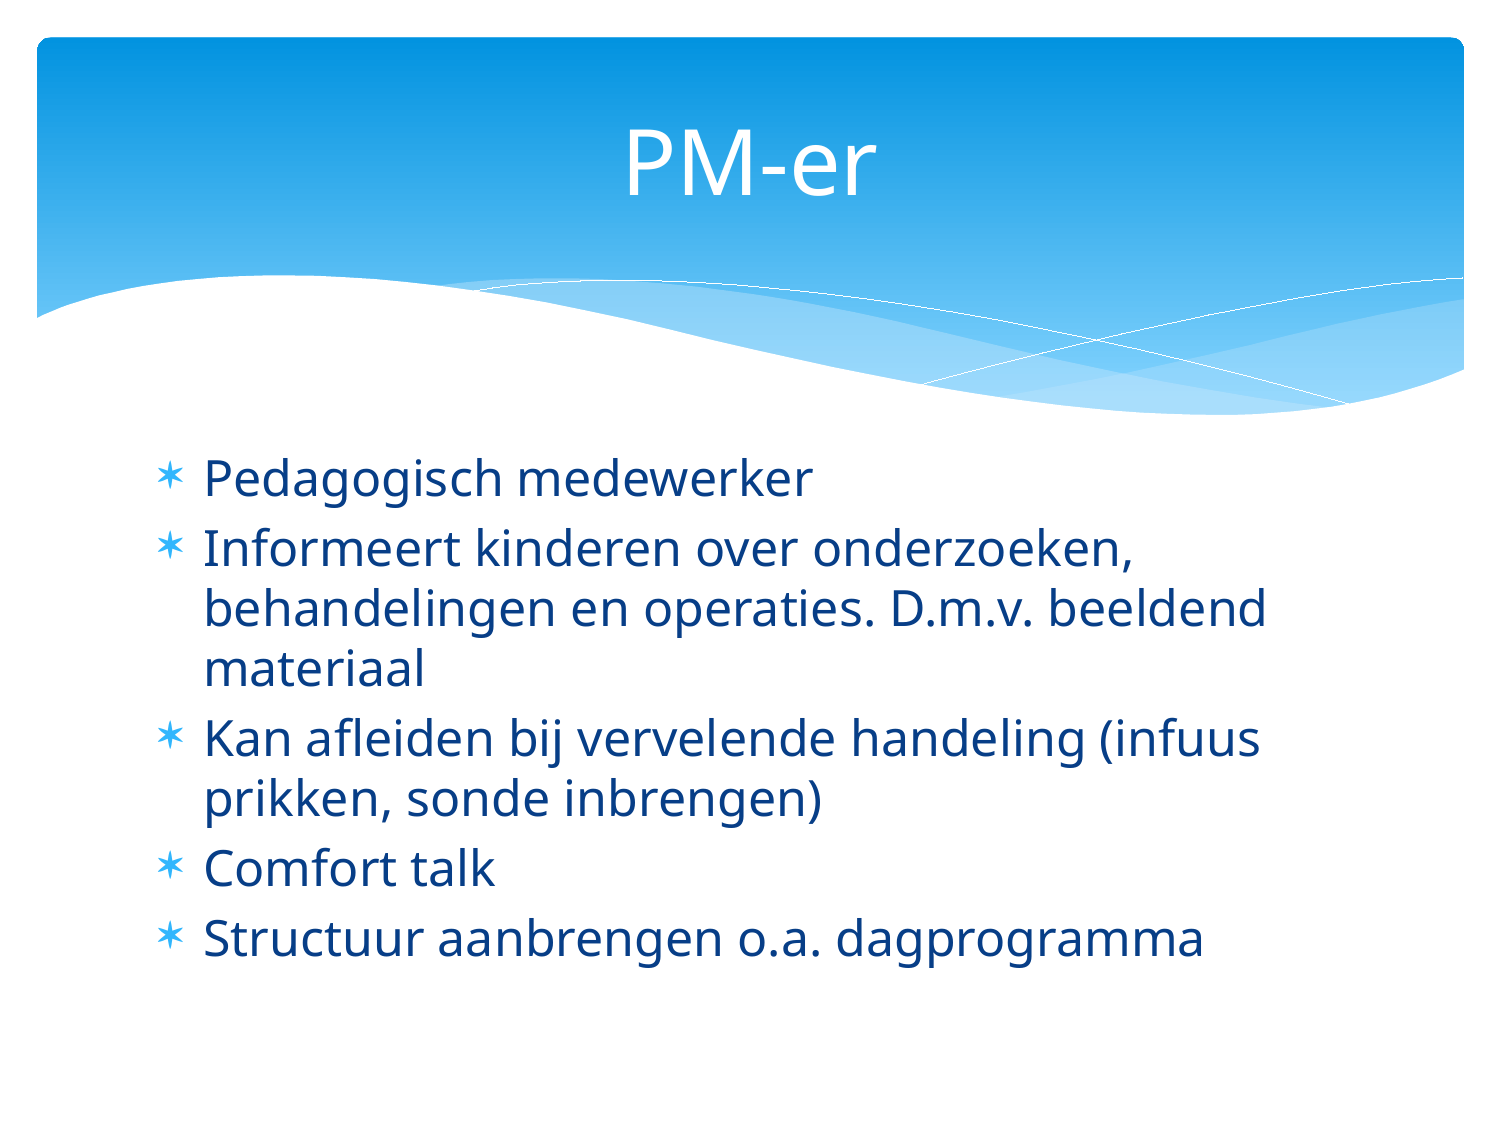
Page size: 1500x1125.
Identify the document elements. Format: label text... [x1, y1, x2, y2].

list Pedagogisch medewerker Informeert kinderen over onderzoeken, behandelingen en operaties. D.m.v. beeldend materiaal Kan afleiden bij vervelende handeling (infuus prikken, sonde inbrengen) Comfort talk Structuur aanbrengen o.a. dagprogramma [143, 438, 1359, 1005]
title PM-er [75, 55, 1425, 261]
